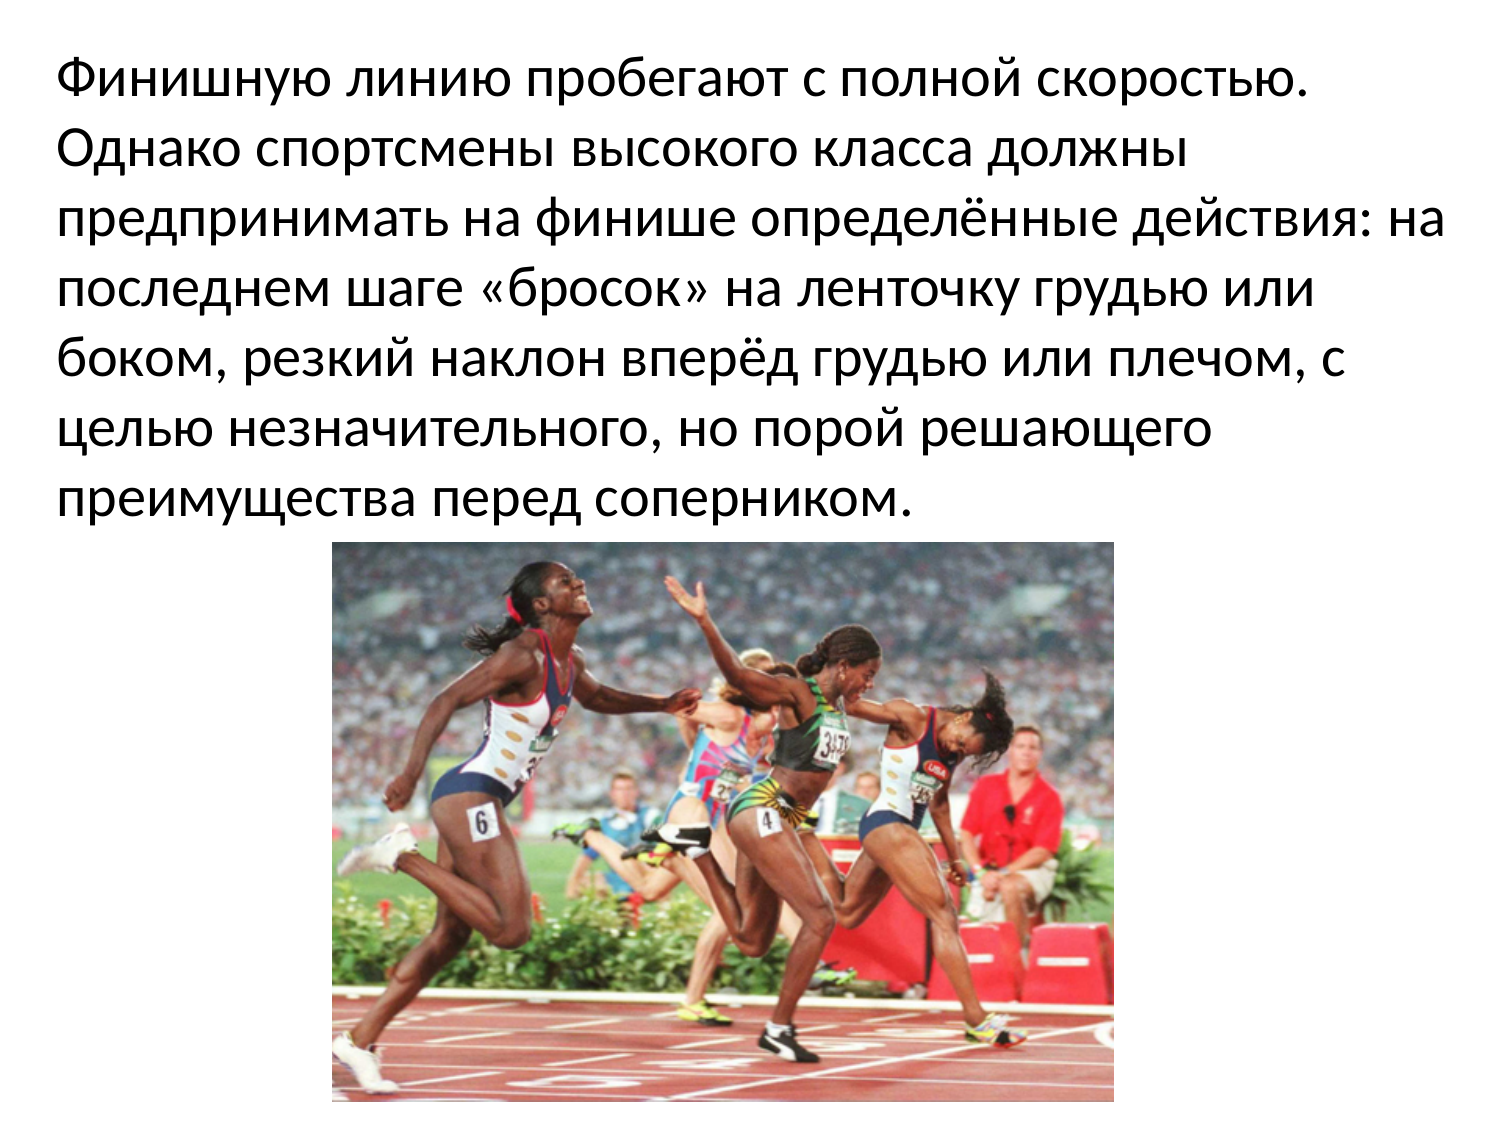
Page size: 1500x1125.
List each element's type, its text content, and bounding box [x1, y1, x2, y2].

list Финишную линию пробегают с полной скоростью. Однако спортсмены высокого класса должны предпринимать на финише определённые действия: на последнем шаге «бросок» на ленточку грудью или боком, резкий наклон вперёд грудью или плечом, с целью незначительного, но порой решающего преимущества перед соперником. [41, 30, 1471, 587]
picture [331, 542, 1114, 1102]
